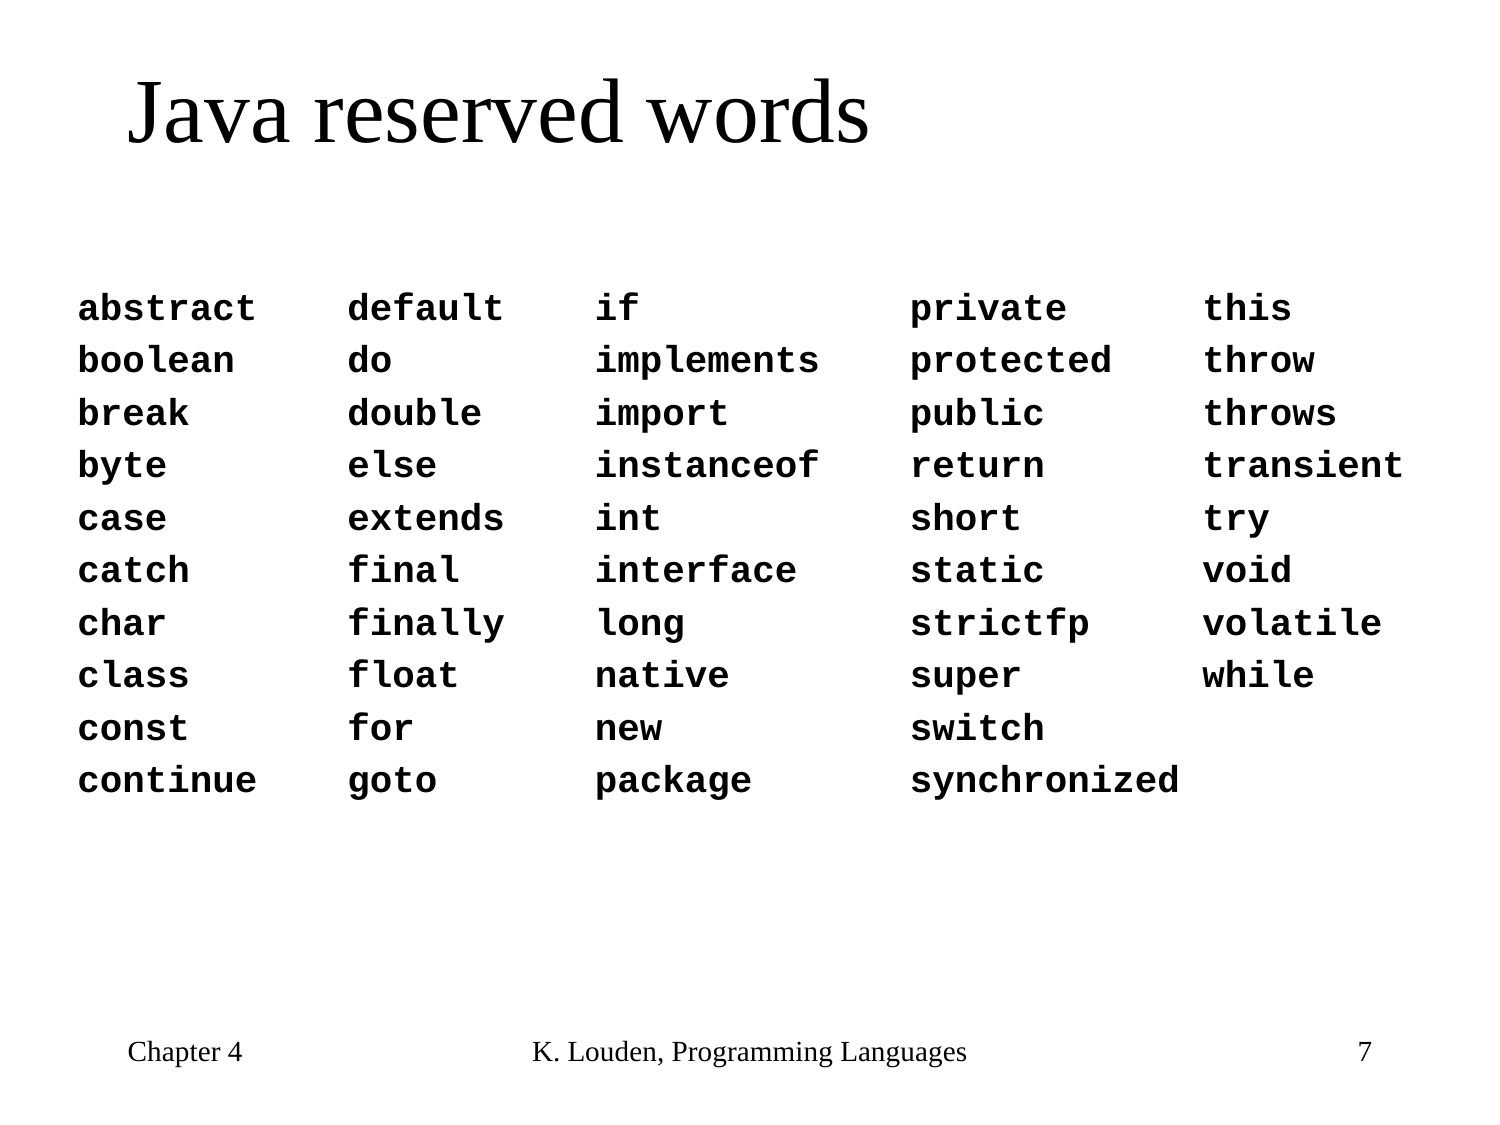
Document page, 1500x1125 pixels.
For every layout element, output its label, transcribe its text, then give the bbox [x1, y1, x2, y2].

slide_number Chapter 4 [112, 1012, 426, 1088]
list abstract default if private this boolean do implements protected throw break double import public throws byte else instanceof return transient case extends int short try catch final interface static void char finally long strictfp volatile class float native super while const for new switch continue goto package synchronized [62, 274, 1451, 888]
title Java reserved words [112, 12, 1388, 201]
slide_number 7 [1074, 1012, 1388, 1088]
footer K. Louden, Programming Languages [487, 1012, 1013, 1088]
